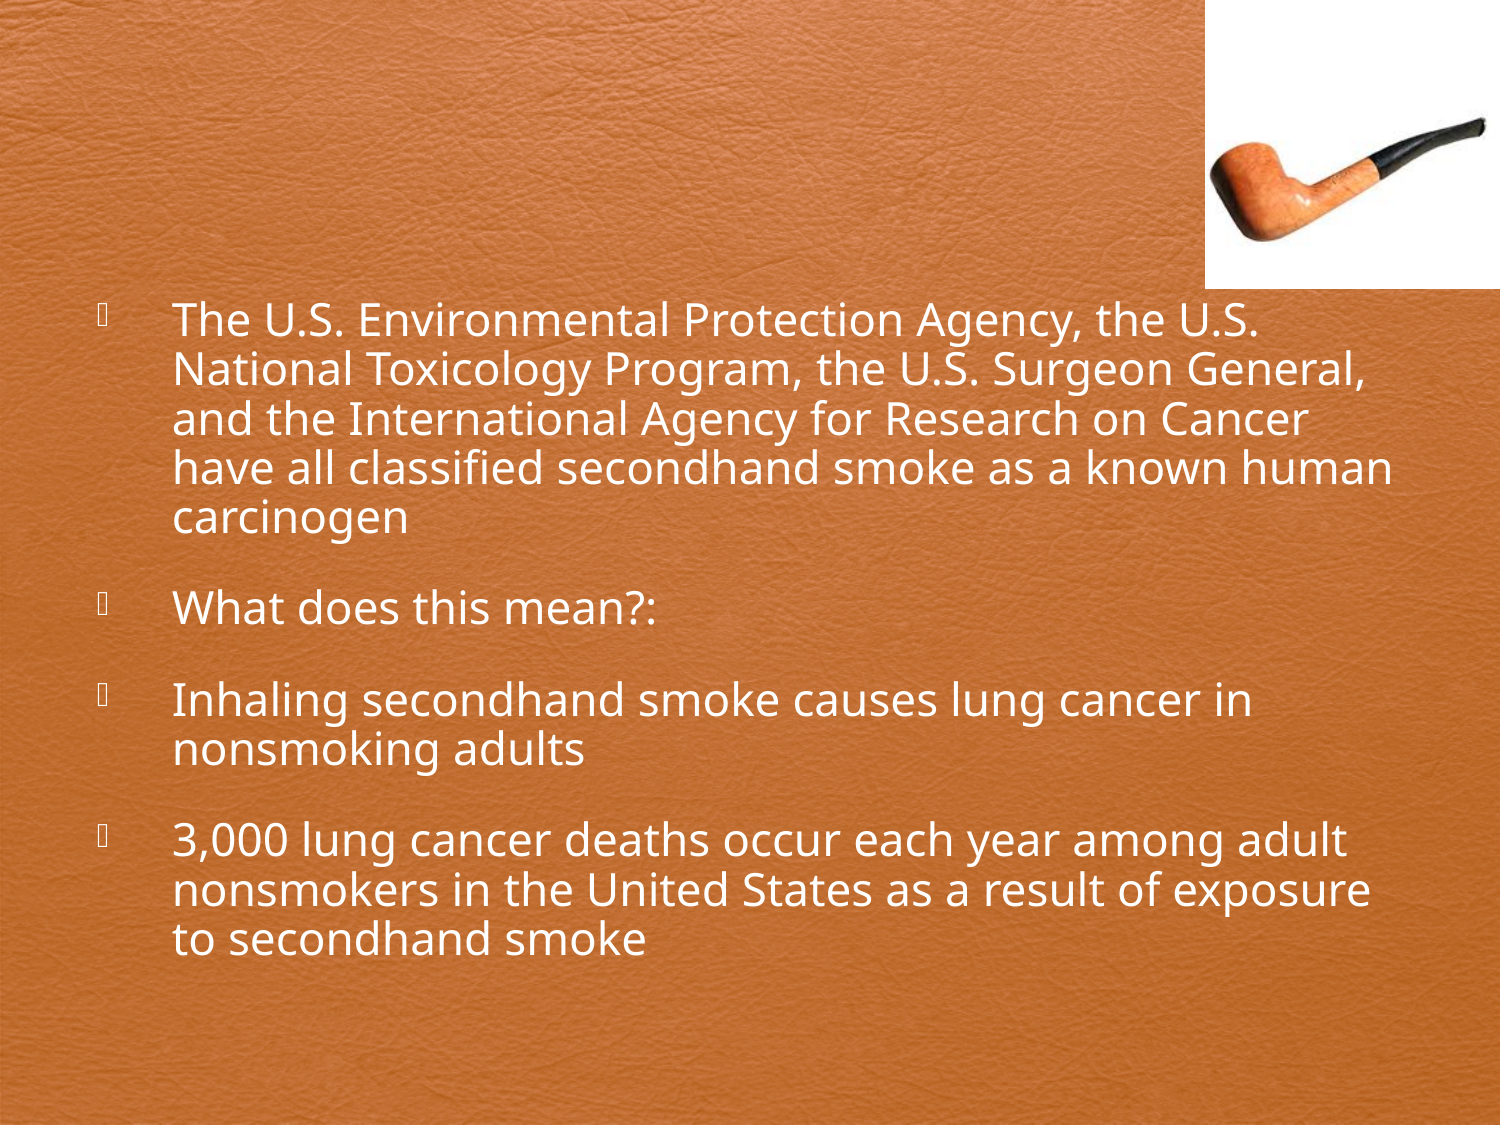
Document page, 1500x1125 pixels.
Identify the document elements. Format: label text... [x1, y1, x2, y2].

text_box [24, 7, 425, 316]
picture [1203, 0, 1500, 291]
list The U.S. Environmental Protection Agency, the U.S. National Toxicology Program, the U.S. Surgeon General, and the International Agency for Research on Cancer have all classified secondhand smoke as a known human carcinogen What does this mean?: Inhaling secondhand smoke causes lung cancer in nonsmoking adults 3,000 lung cancer deaths occur each year among adult nonsmokers in the United States as a result of exposure to secondhand smoke [81, 288, 1419, 1006]
